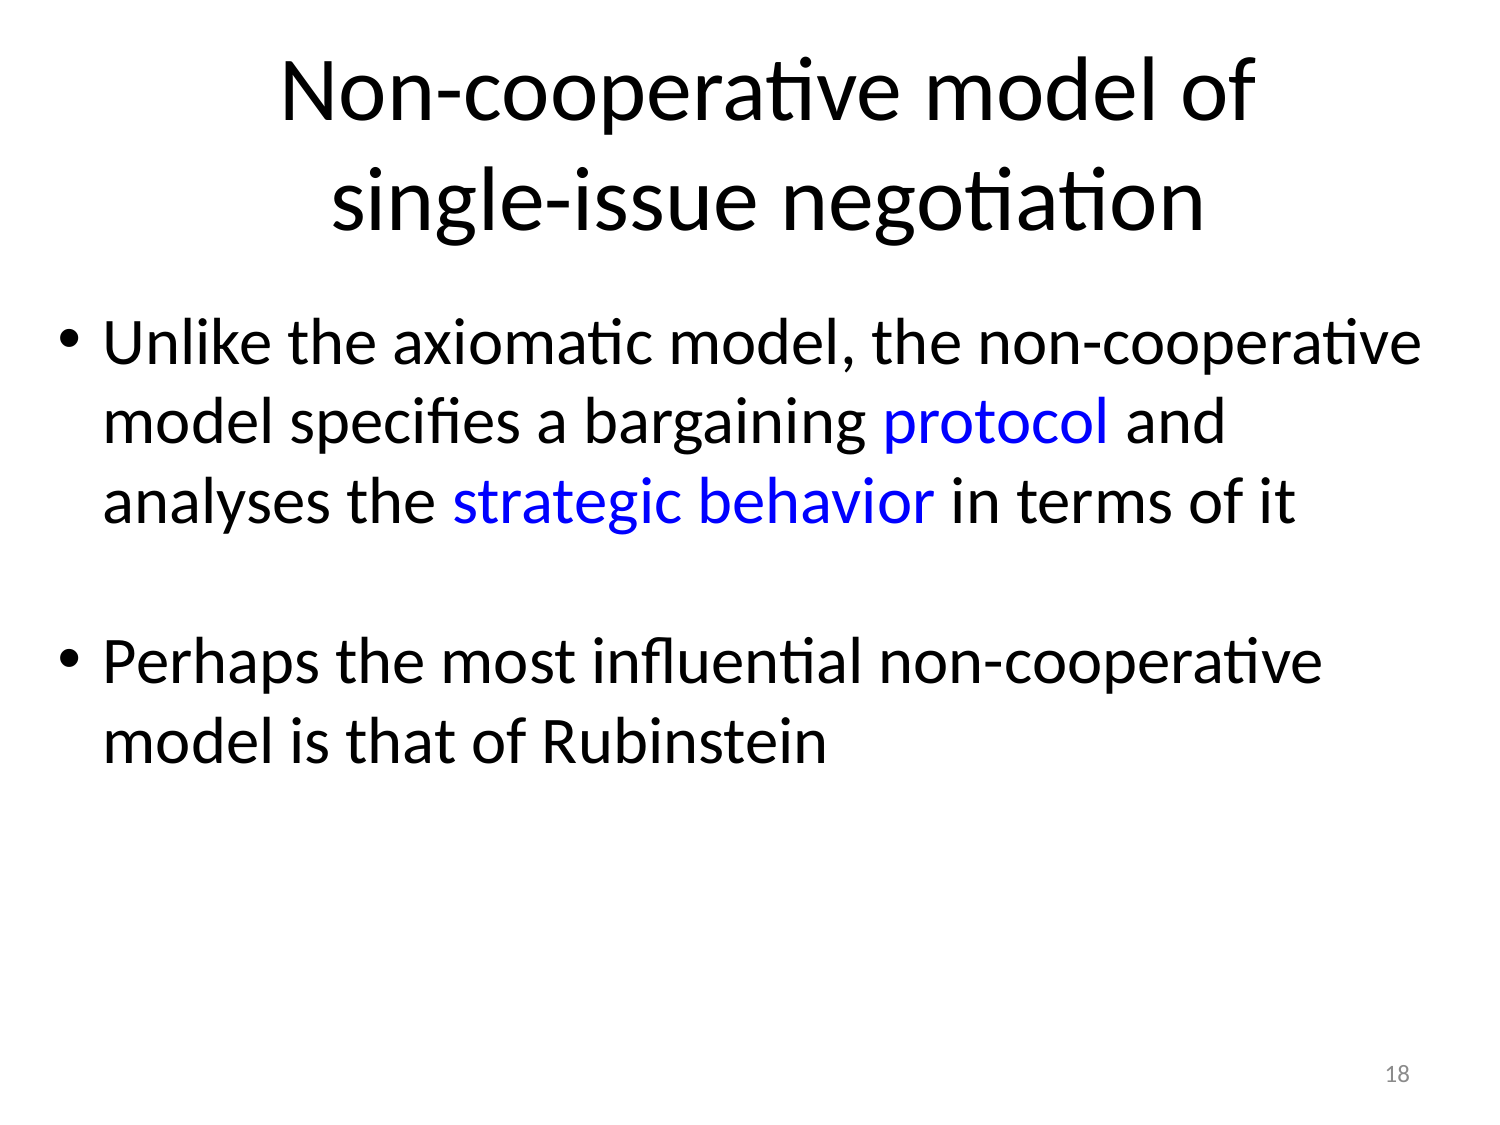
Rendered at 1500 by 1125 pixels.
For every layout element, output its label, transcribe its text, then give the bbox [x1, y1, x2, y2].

text_box Non-cooperative model of single-issue negotiation [143, 45, 1394, 233]
slide_number 18 [1074, 1042, 1425, 1103]
text_box Unlike the axiomatic model, the non-cooperative model specifies a bargaining protocol and analyses the strategic behavior in terms of it Perhaps the most influential non-cooperative model is that of Rubinstein [42, 290, 1471, 1005]
